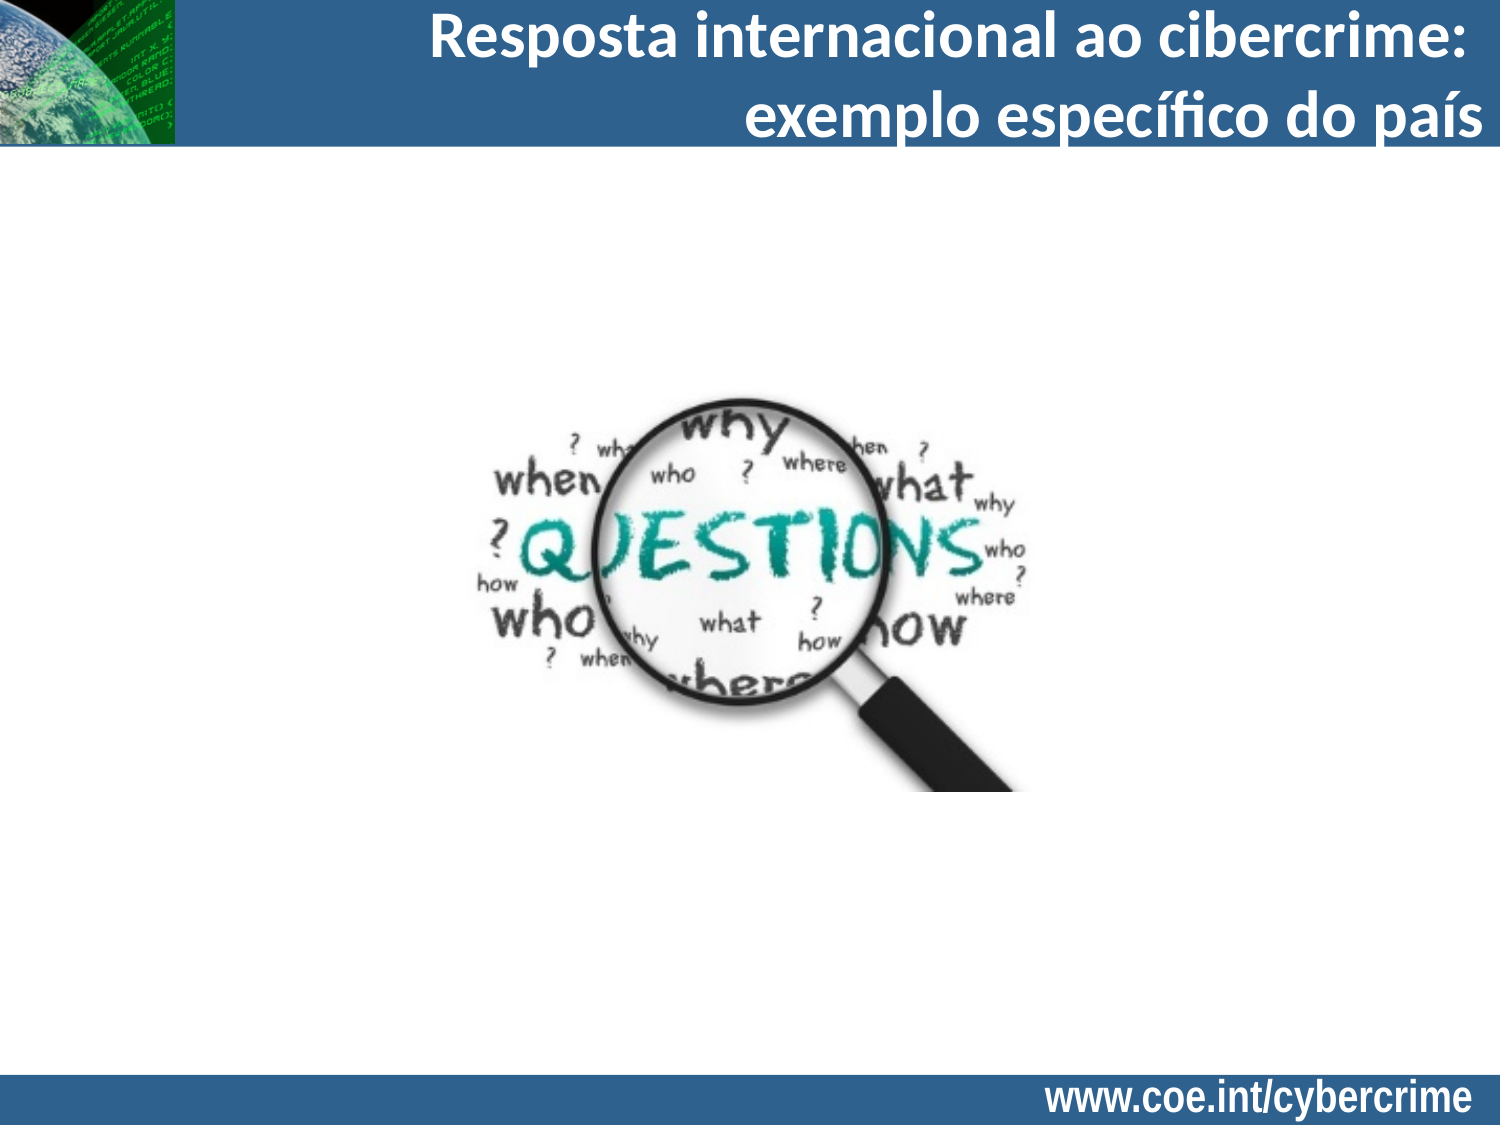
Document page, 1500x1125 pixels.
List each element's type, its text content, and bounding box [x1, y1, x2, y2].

picture [0, 0, 175, 144]
text_box www.coe.int/cybercrime [1030, 1059, 1500, 1125]
picture [443, 332, 1057, 793]
text_box Resposta internacional ao cibercrime: exemplo específico do país [177, 0, 1500, 149]
text_box [0, 1073, 1030, 1125]
